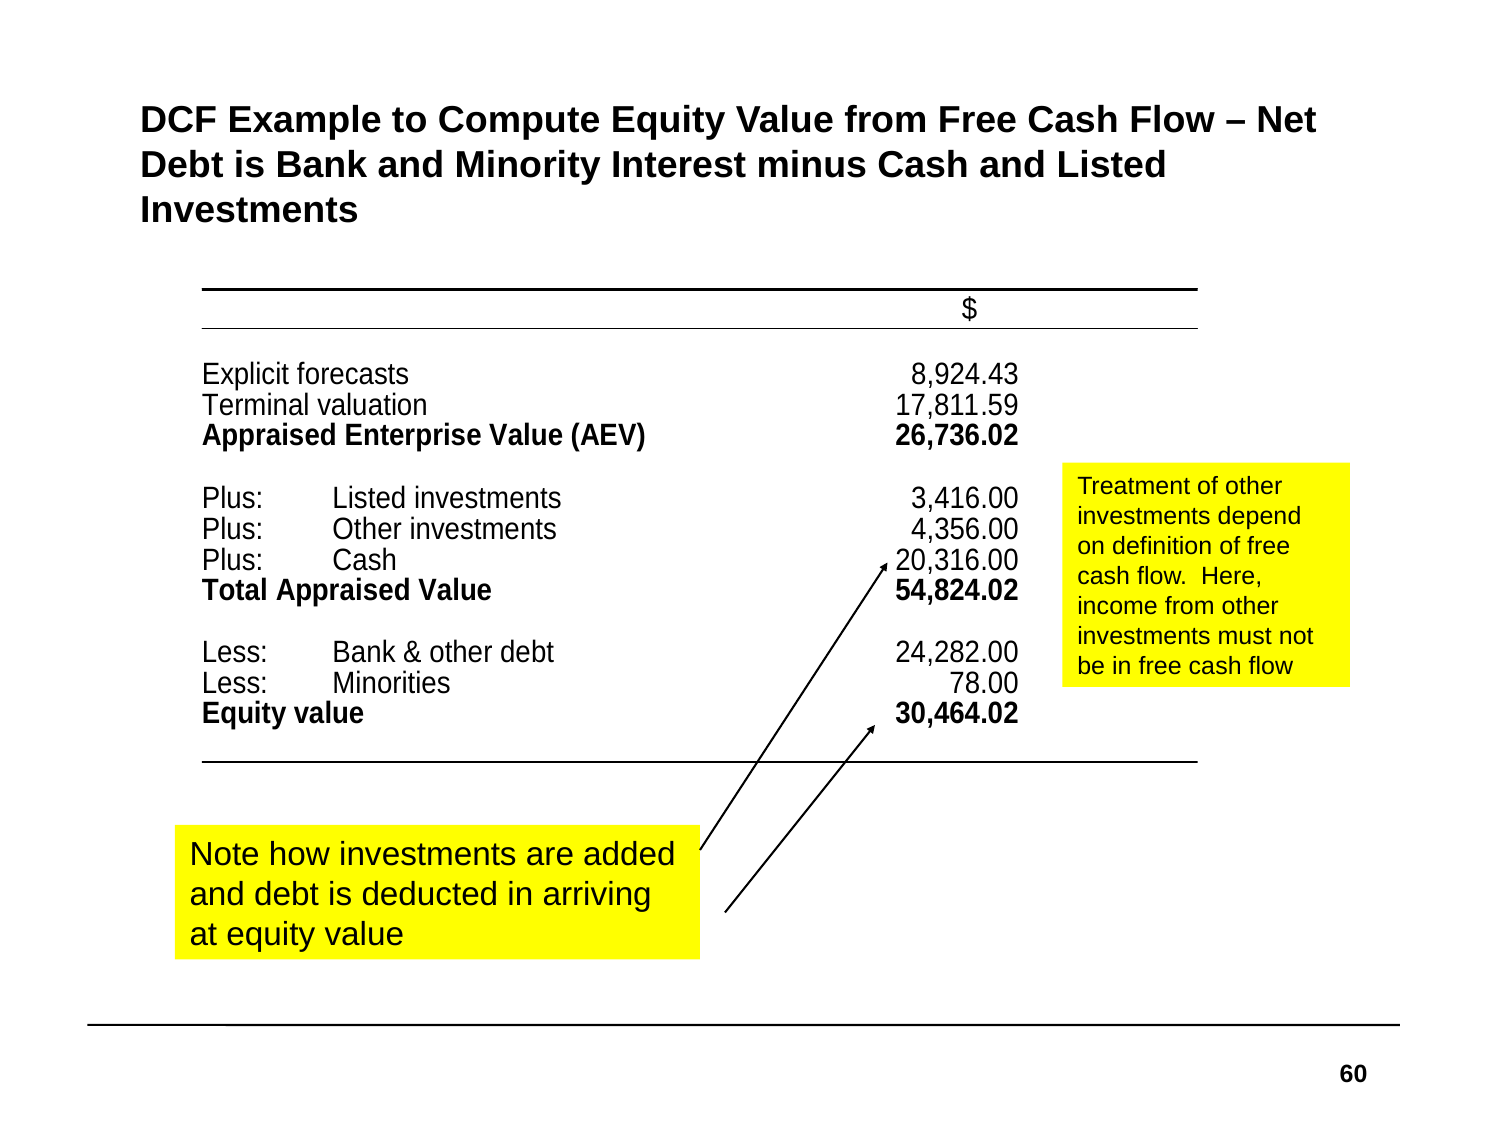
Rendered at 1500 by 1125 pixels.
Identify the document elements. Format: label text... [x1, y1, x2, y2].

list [201, 287, 1199, 795]
text_box Note how investments are added and debt is deducted in arriving at equity value [174, 824, 700, 960]
title DCF Example to Compute Equity Value from Free Cash Flow – Net Debt is Bank and Minority Interest minus Cash and Listed Investments [125, 87, 1375, 225]
text_box Treatment of other investments depend on definition of free cash flow. Here, income from other investments must not be in free cash flow [1203, 462, 1350, 687]
